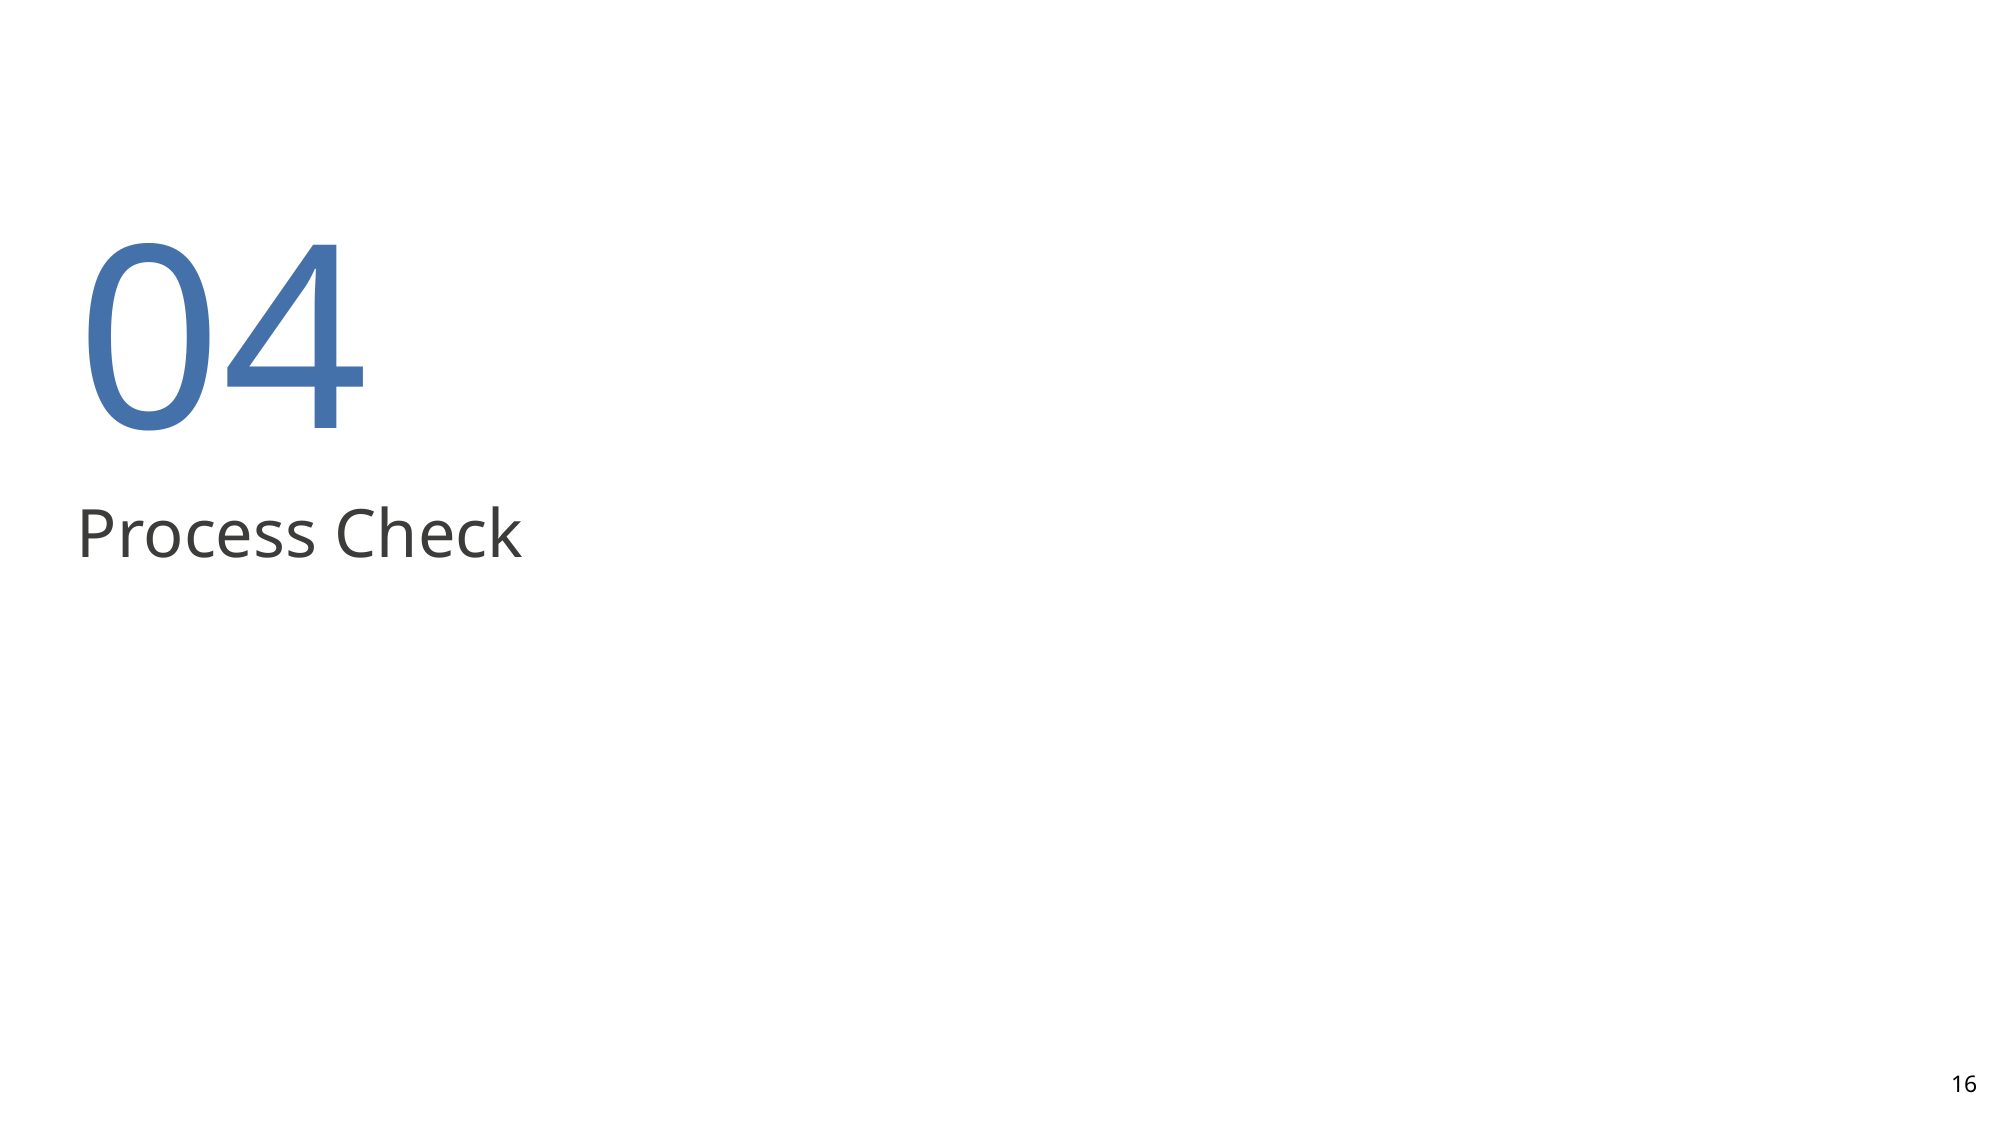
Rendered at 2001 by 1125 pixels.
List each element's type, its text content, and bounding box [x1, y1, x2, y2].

title Process Check [76, 499, 974, 589]
list 04 [0, 0, 542, 480]
